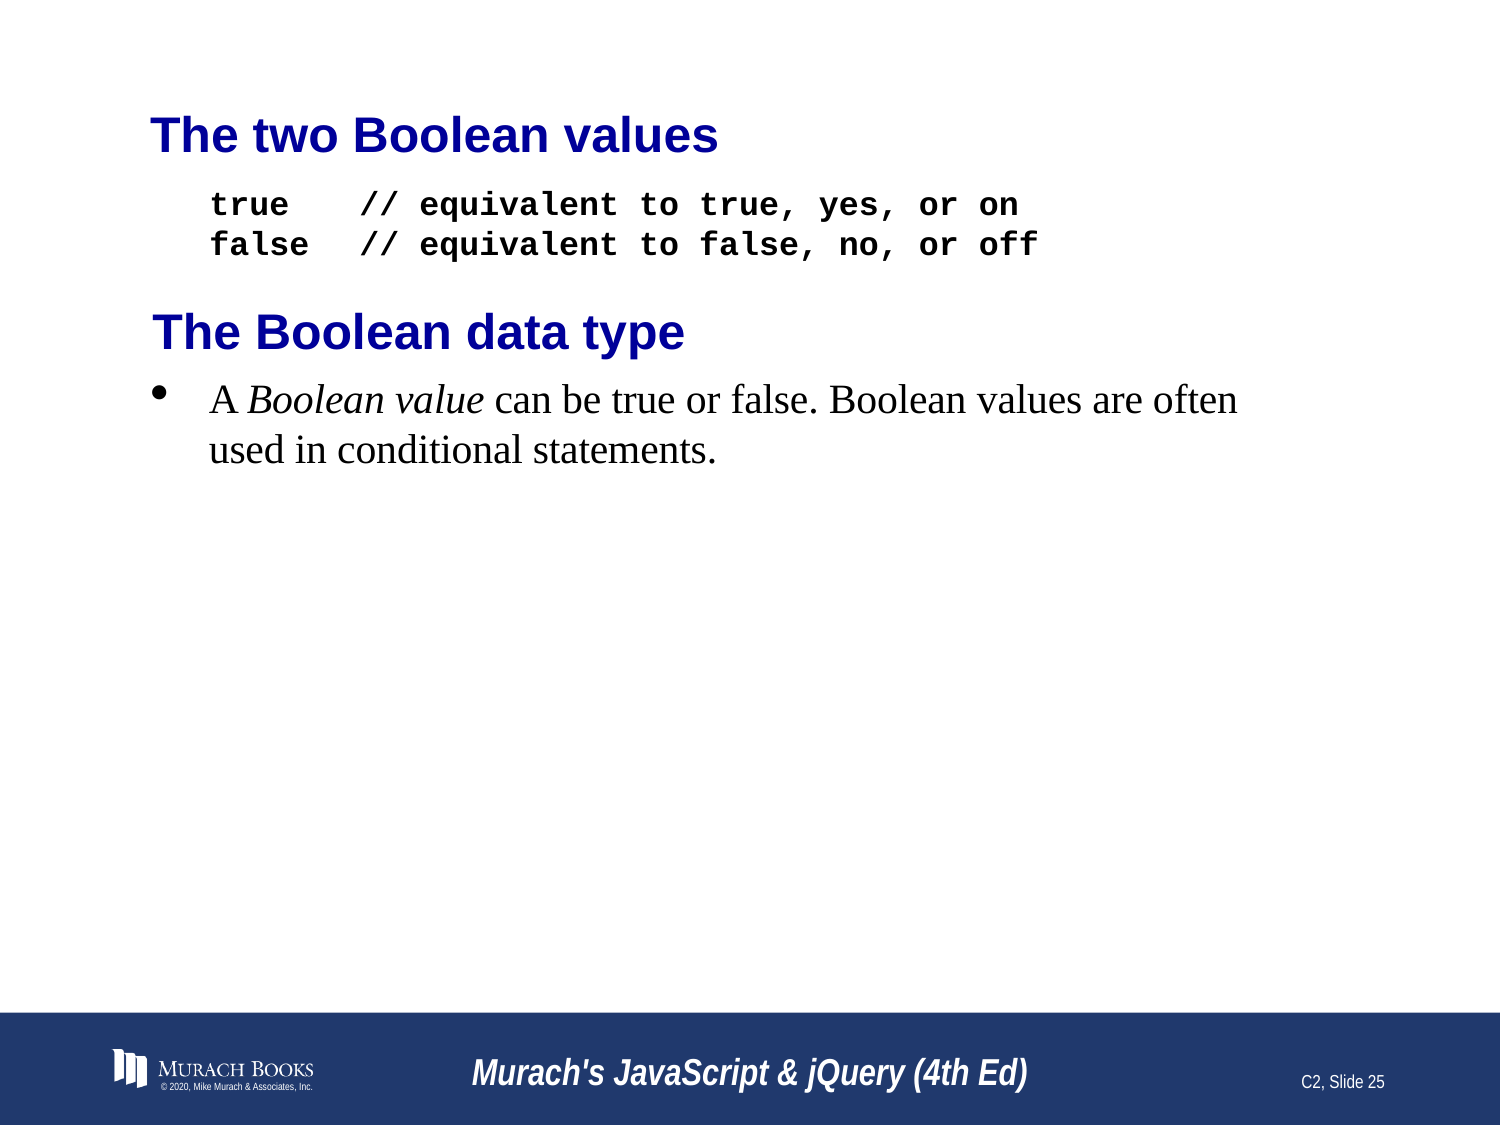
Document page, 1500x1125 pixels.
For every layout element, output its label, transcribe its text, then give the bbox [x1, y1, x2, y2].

slide_number C2, Slide 25 [1087, 1025, 1400, 1100]
title The two Boolean values [150, 102, 1350, 164]
list true // equivalent to true, yes, or on false // equivalent to false, no, or off The Boolean data type A Boolean value can be true or false. Boolean values are often used in conditional statements. [137, 174, 1350, 975]
slide_number Murach's JavaScript & jQuery (4th Ed) [463, 1025, 1050, 1100]
footer © 2020, Mike Murach & Associates, Inc. [12, 1025, 463, 1100]
